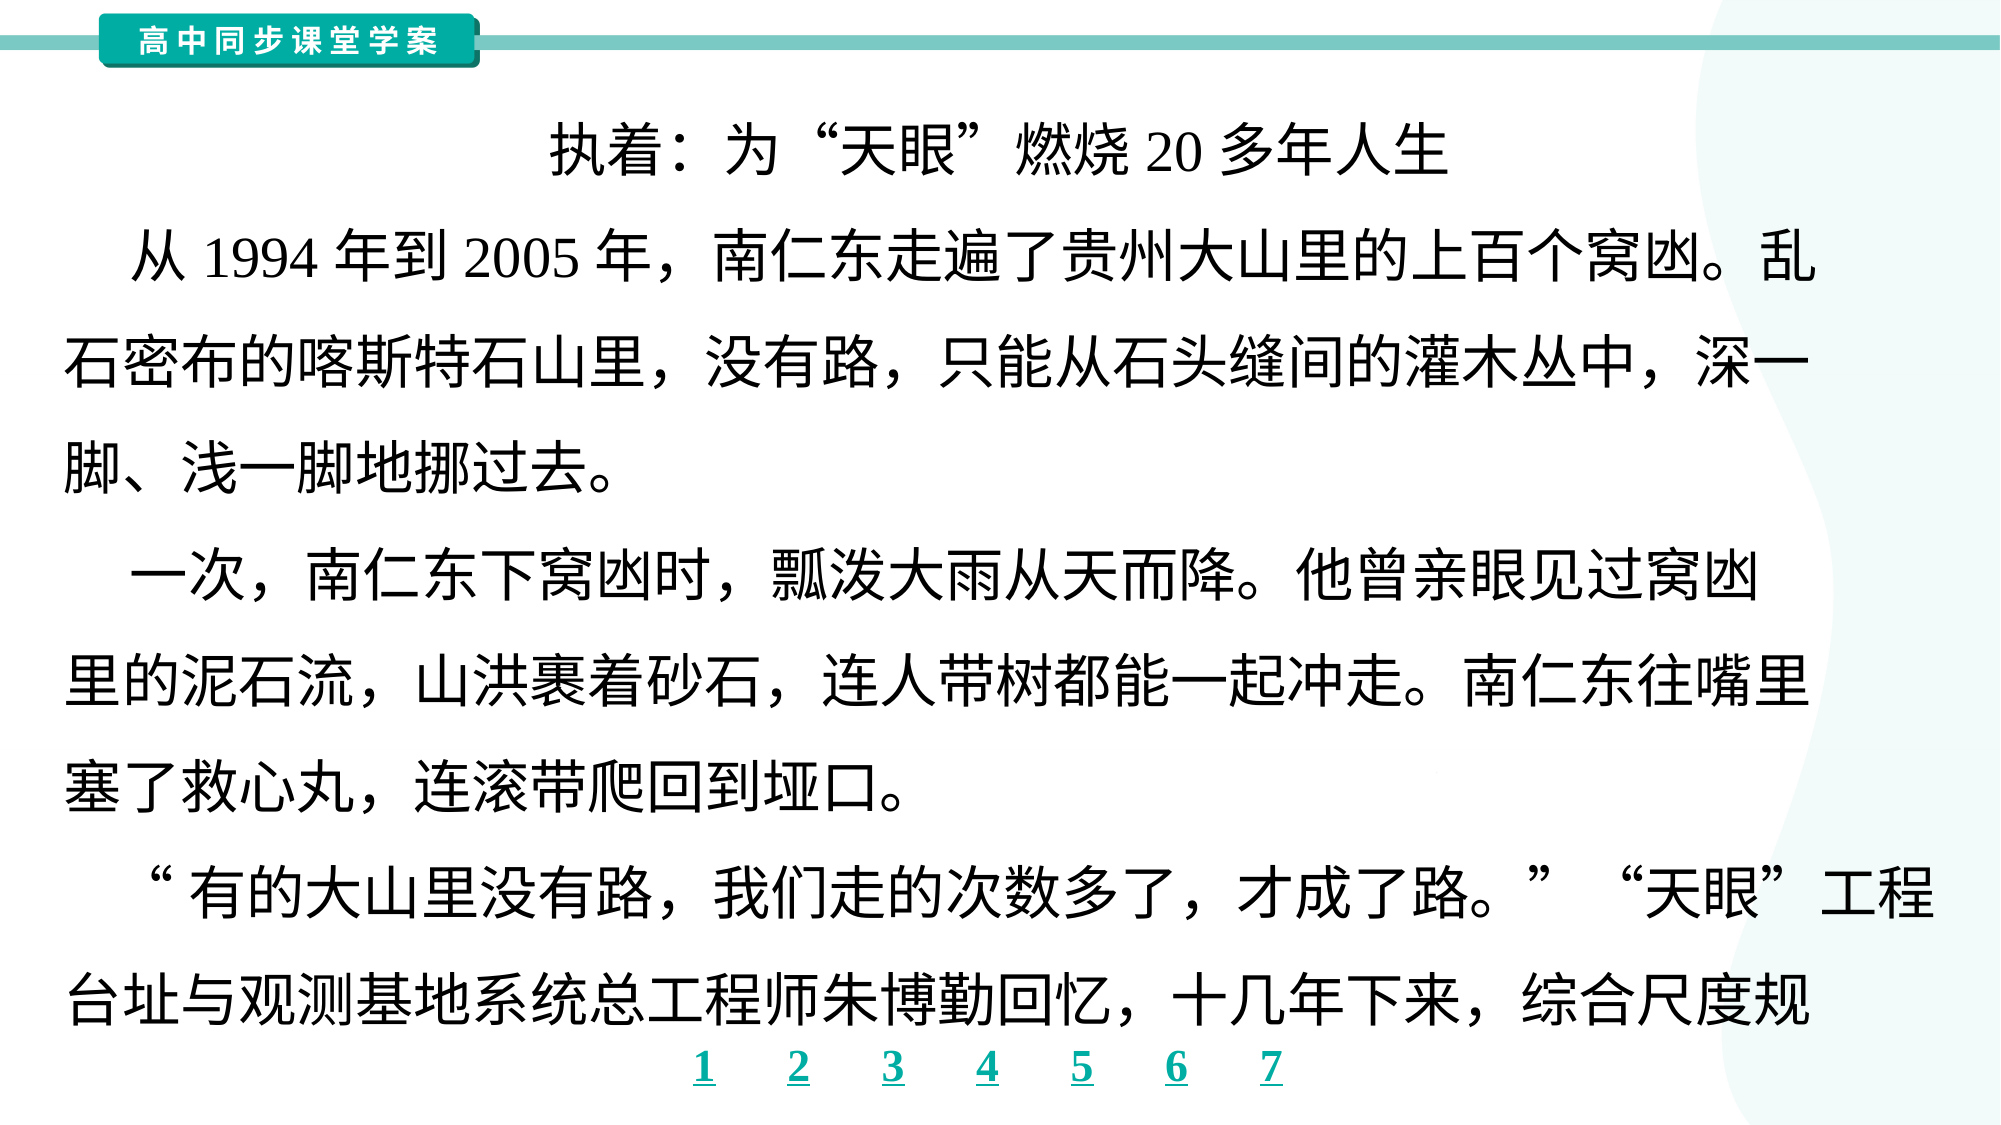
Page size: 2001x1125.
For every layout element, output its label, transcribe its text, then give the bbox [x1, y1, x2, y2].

text_box 执着：为“天眼”燃烧20多年人生 从1994年到2005年，南仁东走遍了贵州大山里的上百个窝凼。乱 石密布的喀斯特石山里，没有路，只能从石头缝间的灌木丛中，深一 脚、浅一脚地挪过去。 一次，南仁东下窝凼时，瓢泼大雨从天而降。他曾亲眼见过窝凼 里的泥石流，山洪裹着砂石，连人带树都能一起冲走。南仁东往嘴里 塞了救心丸，连滚带爬回到垭口。 “有的大山里没有路，我们走的次数多了，才成了路。”“天眼”工程 台址与观测基地系统总工程师朱博勤回忆，十几年下来，综合尺度规 [100, 76, 1899, 1033]
picture [0, 0, 2000, 1125]
